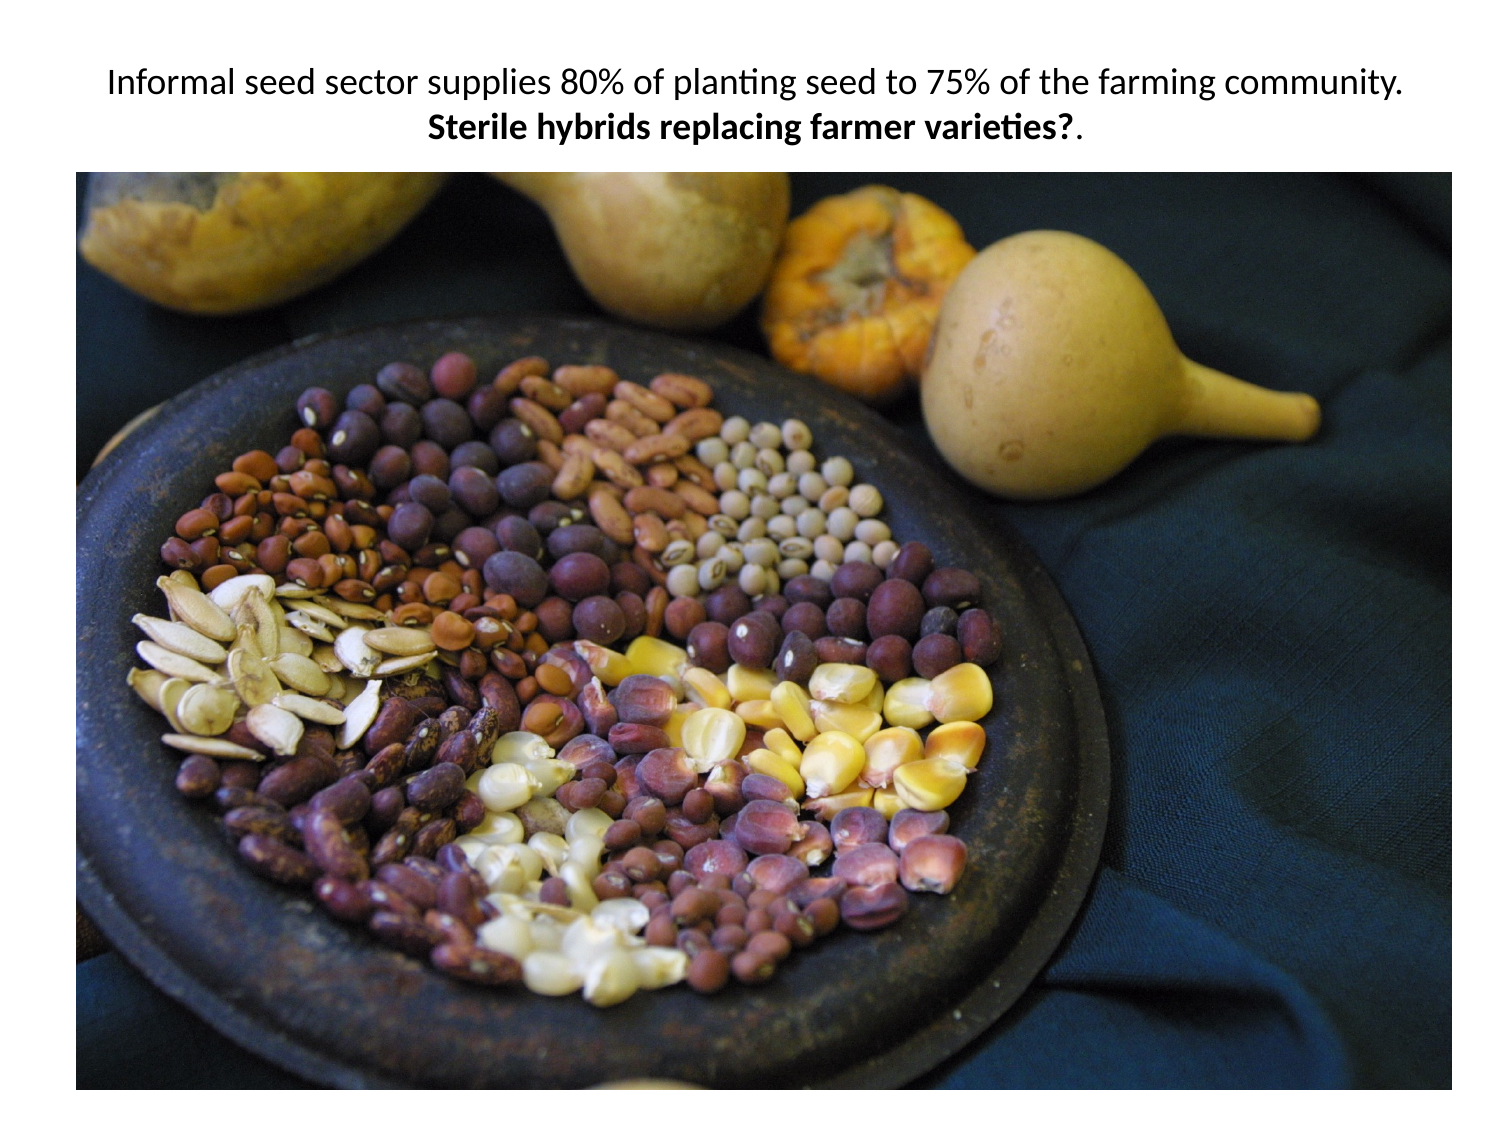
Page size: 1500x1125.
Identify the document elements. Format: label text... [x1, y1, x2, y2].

picture [76, 172, 1453, 1090]
text_box Informal seed sector supplies 80% of planting seed to 75% of the farming community. Sterile hybrids replacing farmer varieties?. [62, 49, 1450, 213]
